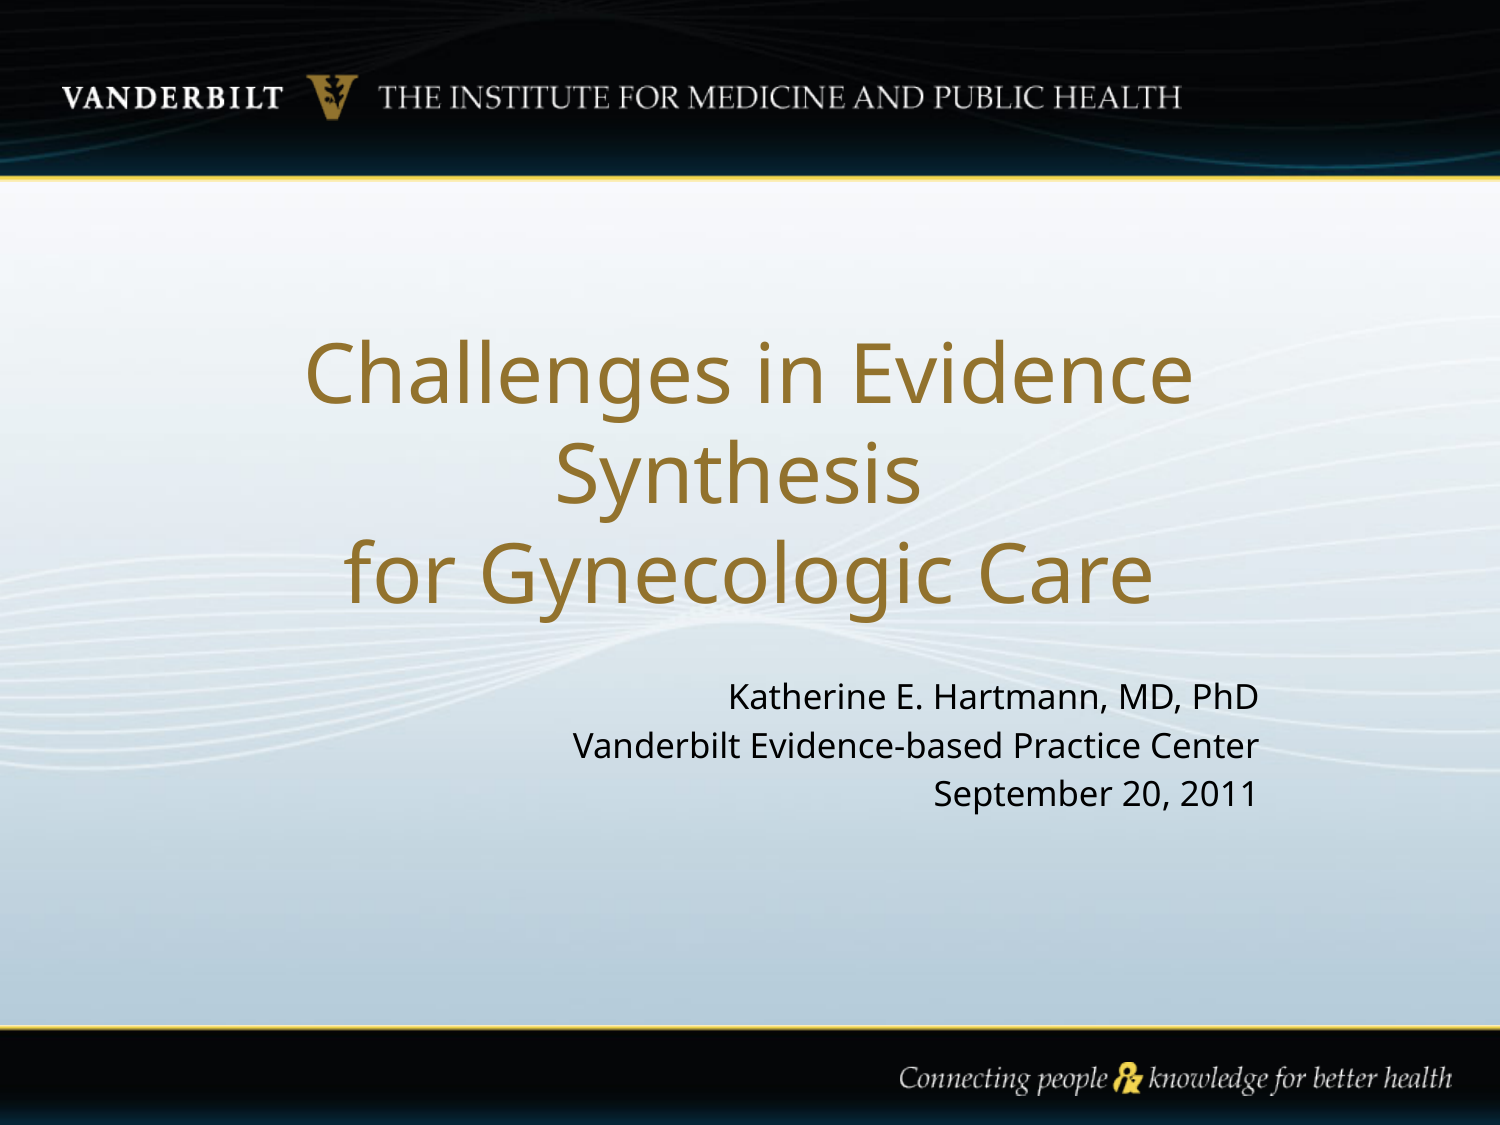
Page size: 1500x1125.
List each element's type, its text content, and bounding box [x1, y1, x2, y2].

picture [0, 0, 1500, 1125]
subtitle Katherine E. Hartmann, MD, PhD Vanderbilt Evidence-based Practice Center September 20, 2011 [224, 637, 1276, 926]
title Challenges in Evidence Synthesis for Gynecologic Care [112, 349, 1388, 591]
text_box [99, 362, 1050, 439]
